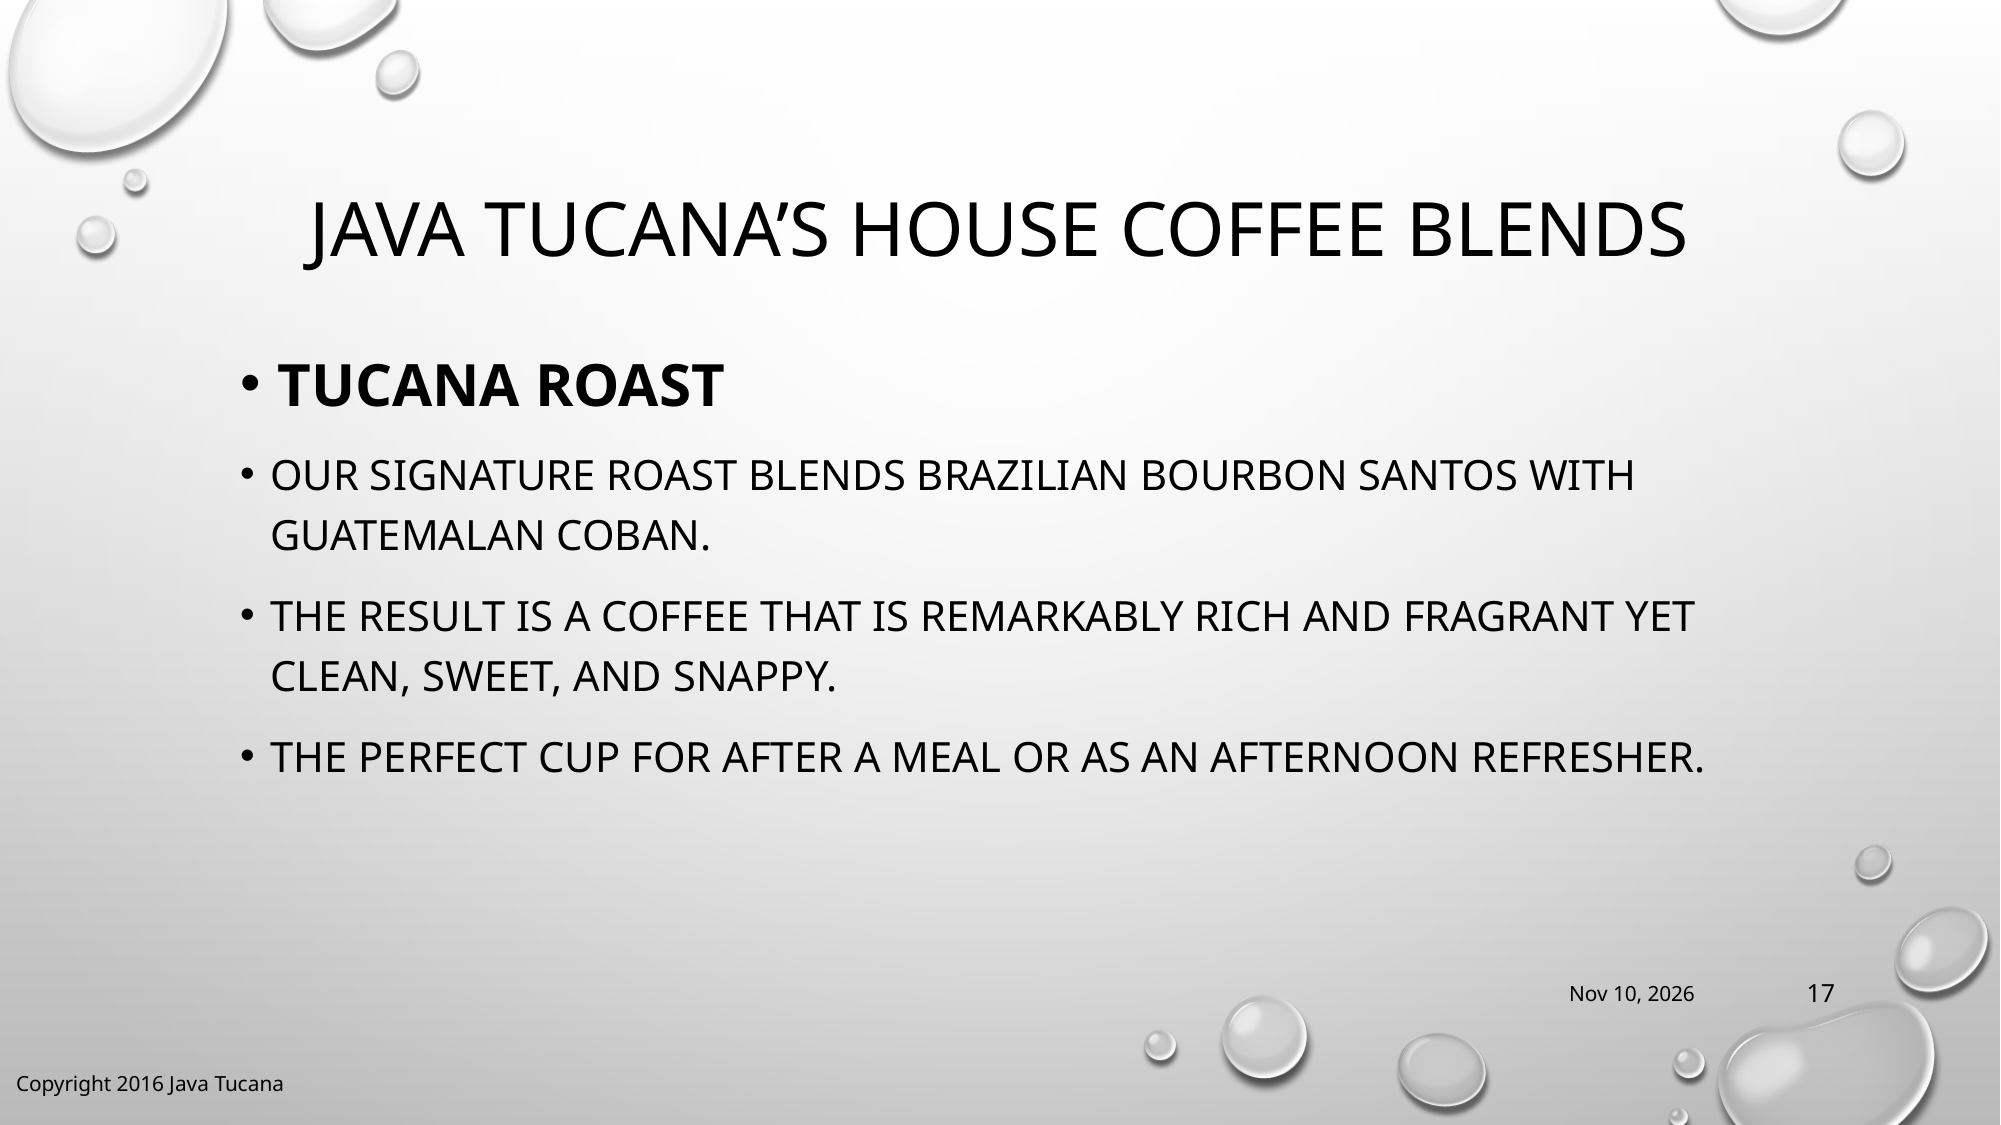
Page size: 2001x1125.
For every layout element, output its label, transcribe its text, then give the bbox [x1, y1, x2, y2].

list Tucana Roast Our signature roast blends Brazilian Bourbon Santos with Guatemalan Coban. The result is a coffee that is remarkably rich and fragrant yet clean, sweet, and snappy. The perfect cup for after a meal or as an afternoon refresher. [225, 326, 1785, 987]
picture [0, 0, 2000, 1125]
title Java Tucana’s house coffee blends [149, 101, 1851, 364]
slide_number 17 [1724, 965, 1851, 1025]
footer Copyright 2016 Java Tucana [1, 1055, 1096, 1116]
slide_number 9-Feb-16 [1259, 965, 1710, 1025]
